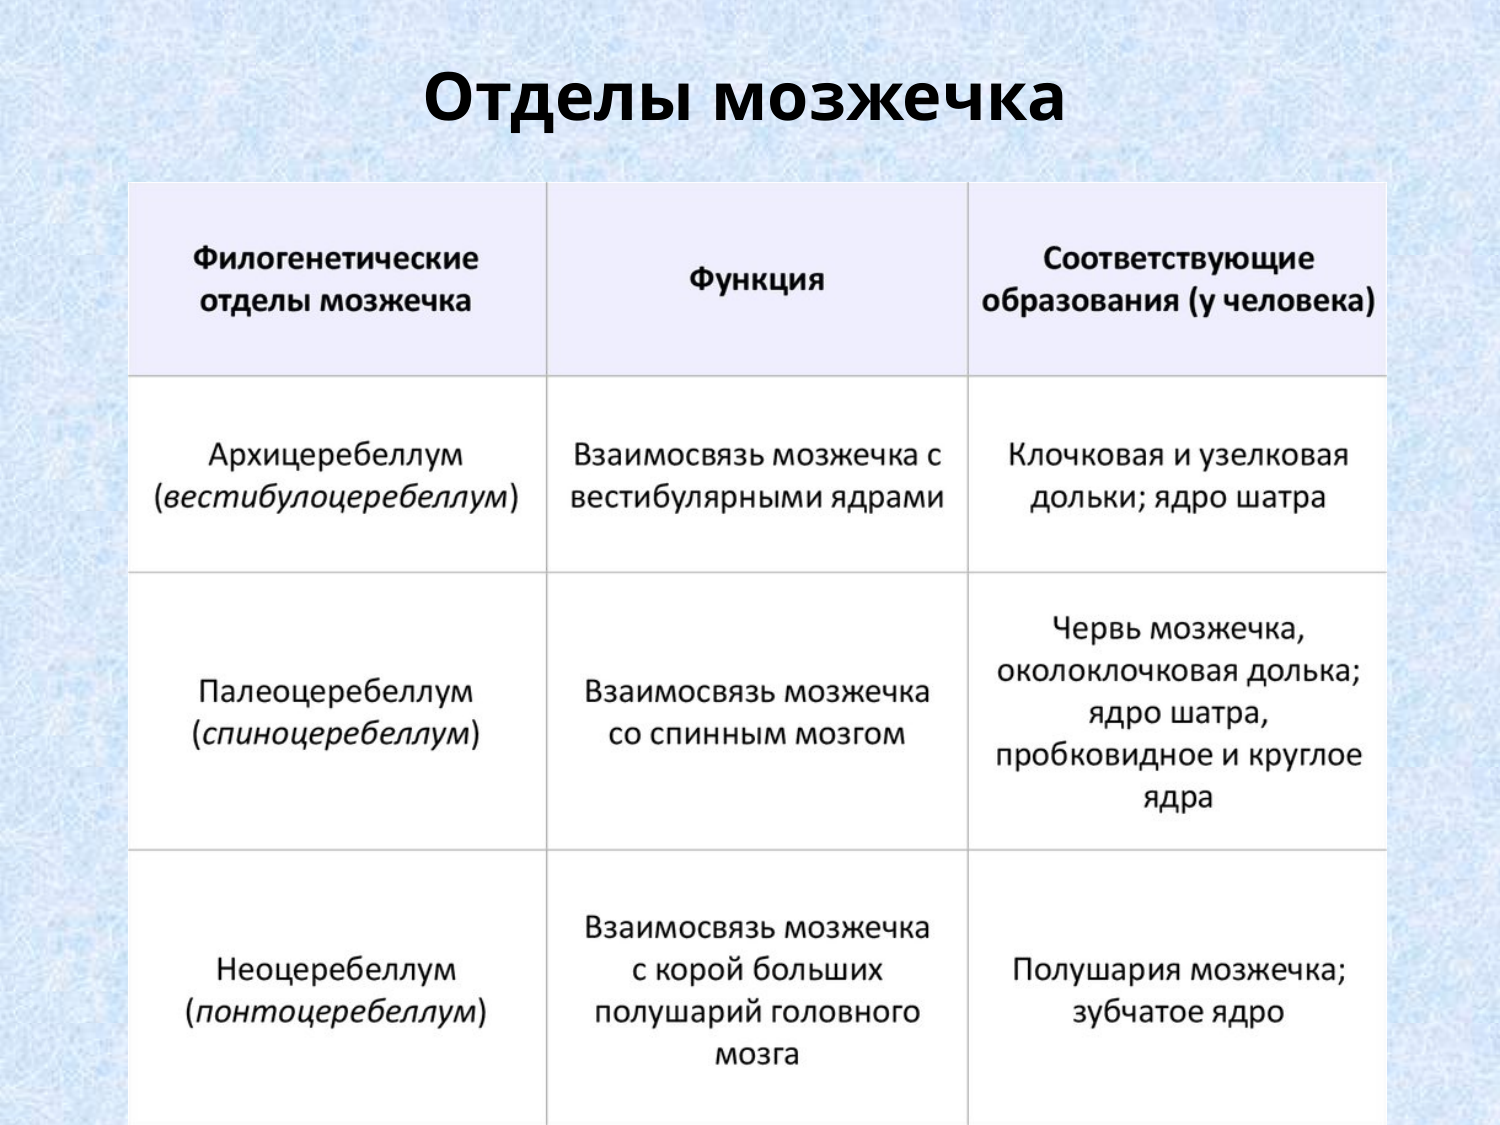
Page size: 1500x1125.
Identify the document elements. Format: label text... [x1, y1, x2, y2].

picture [0, 0, 1500, 1125]
title Отделы мозжечка [70, 0, 1421, 188]
